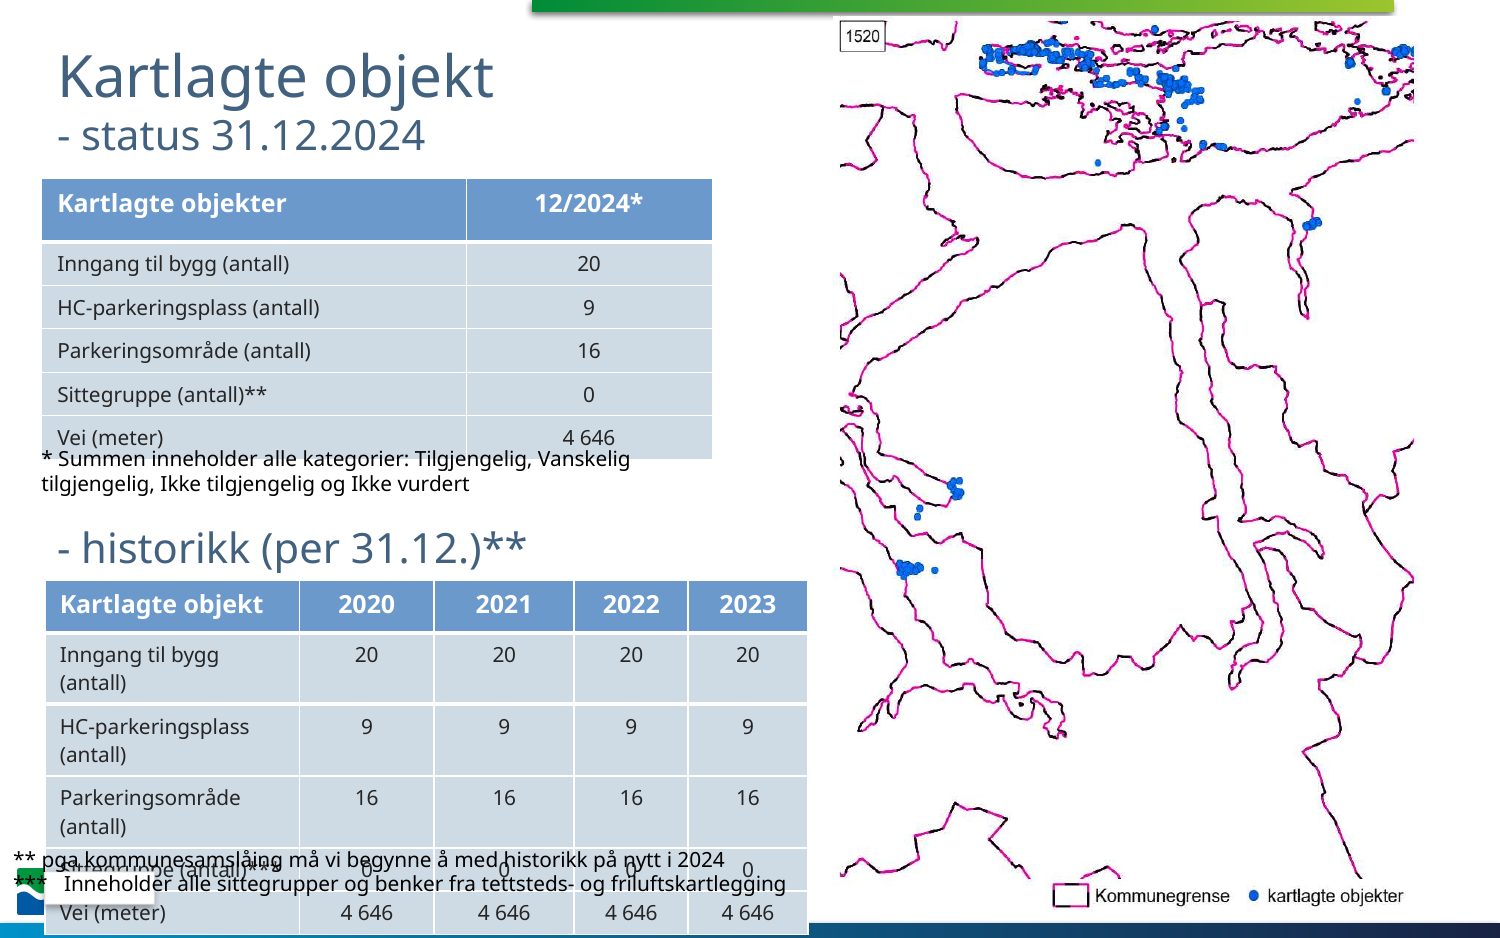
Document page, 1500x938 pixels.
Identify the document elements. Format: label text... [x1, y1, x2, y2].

table_cell Parkeringsområde (antall) [46, 777, 299, 838]
table_cell 16 [300, 777, 433, 838]
table_cell 20 [435, 635, 573, 702]
table_cell 4 646 [467, 416, 712, 459]
text_box * Summen inneholder alle kategorier: Tilgjengelig, Vanskelig tilgjengelig, Ikke tilgjengelig og Ikke vurdert [26, 438, 711, 504]
table_cell 20 [467, 244, 712, 285]
table_cell 0 [802, 849, 807, 890]
table_cell 9 [435, 706, 573, 775]
table_cell 16 [435, 777, 573, 838]
picture [833, 16, 1419, 913]
table_cell 20 [689, 635, 807, 702]
table_cell 4 646 [300, 904, 433, 934]
table_cell 16 [689, 777, 807, 847]
table_cell Parkeringsområde (antall) [42, 329, 466, 372]
table_cell Vei (meter) [42, 416, 466, 438]
table_header 2023 [689, 581, 807, 631]
table_cell 9 [467, 286, 712, 328]
table_cell Inngang til bygg (antall) [42, 244, 466, 285]
table_header 2022 [575, 581, 687, 631]
table_cell 4 646 [435, 904, 573, 934]
table_cell 9 [689, 706, 807, 775]
table_cell 4 646 [575, 904, 687, 934]
text_box Kartlagte objekt - status 31.12.2024 [42, 24, 828, 167]
table_cell 16 [575, 777, 687, 838]
text_box ** pga kommunesamslåing må vi begynne å med historikk på nytt i 2024 *** Inneholder alle sittegrupper og benker fra tettsteds- og friluftskartlegging [0, 838, 802, 904]
table_cell 20 [575, 635, 687, 702]
table_cell Sittegruppe (antall)** [42, 373, 466, 415]
table_cell 16 [467, 329, 712, 372]
table_cell 9 [575, 706, 687, 775]
table_cell HC-parkeringsplass (antall) [46, 706, 299, 775]
table_cell 4 646 [689, 892, 807, 934]
table_cell 0 [467, 373, 712, 415]
table_header Kartlagte objekt [46, 581, 299, 631]
table_cell Vei (meter) [46, 904, 299, 934]
table_header 2021 [435, 581, 573, 631]
table_cell 20 [300, 635, 433, 702]
table_header 12/2024* [467, 179, 712, 240]
text_box - historikk (per 31.12.)** [42, 496, 828, 580]
table_header 2020 [300, 581, 433, 631]
table_cell 9 [300, 706, 433, 775]
table_header Kartlagte objekter [42, 179, 466, 240]
table_cell HC-parkeringsplass (antall) [42, 286, 466, 328]
table_cell Inngang til bygg (antall) [46, 635, 299, 702]
